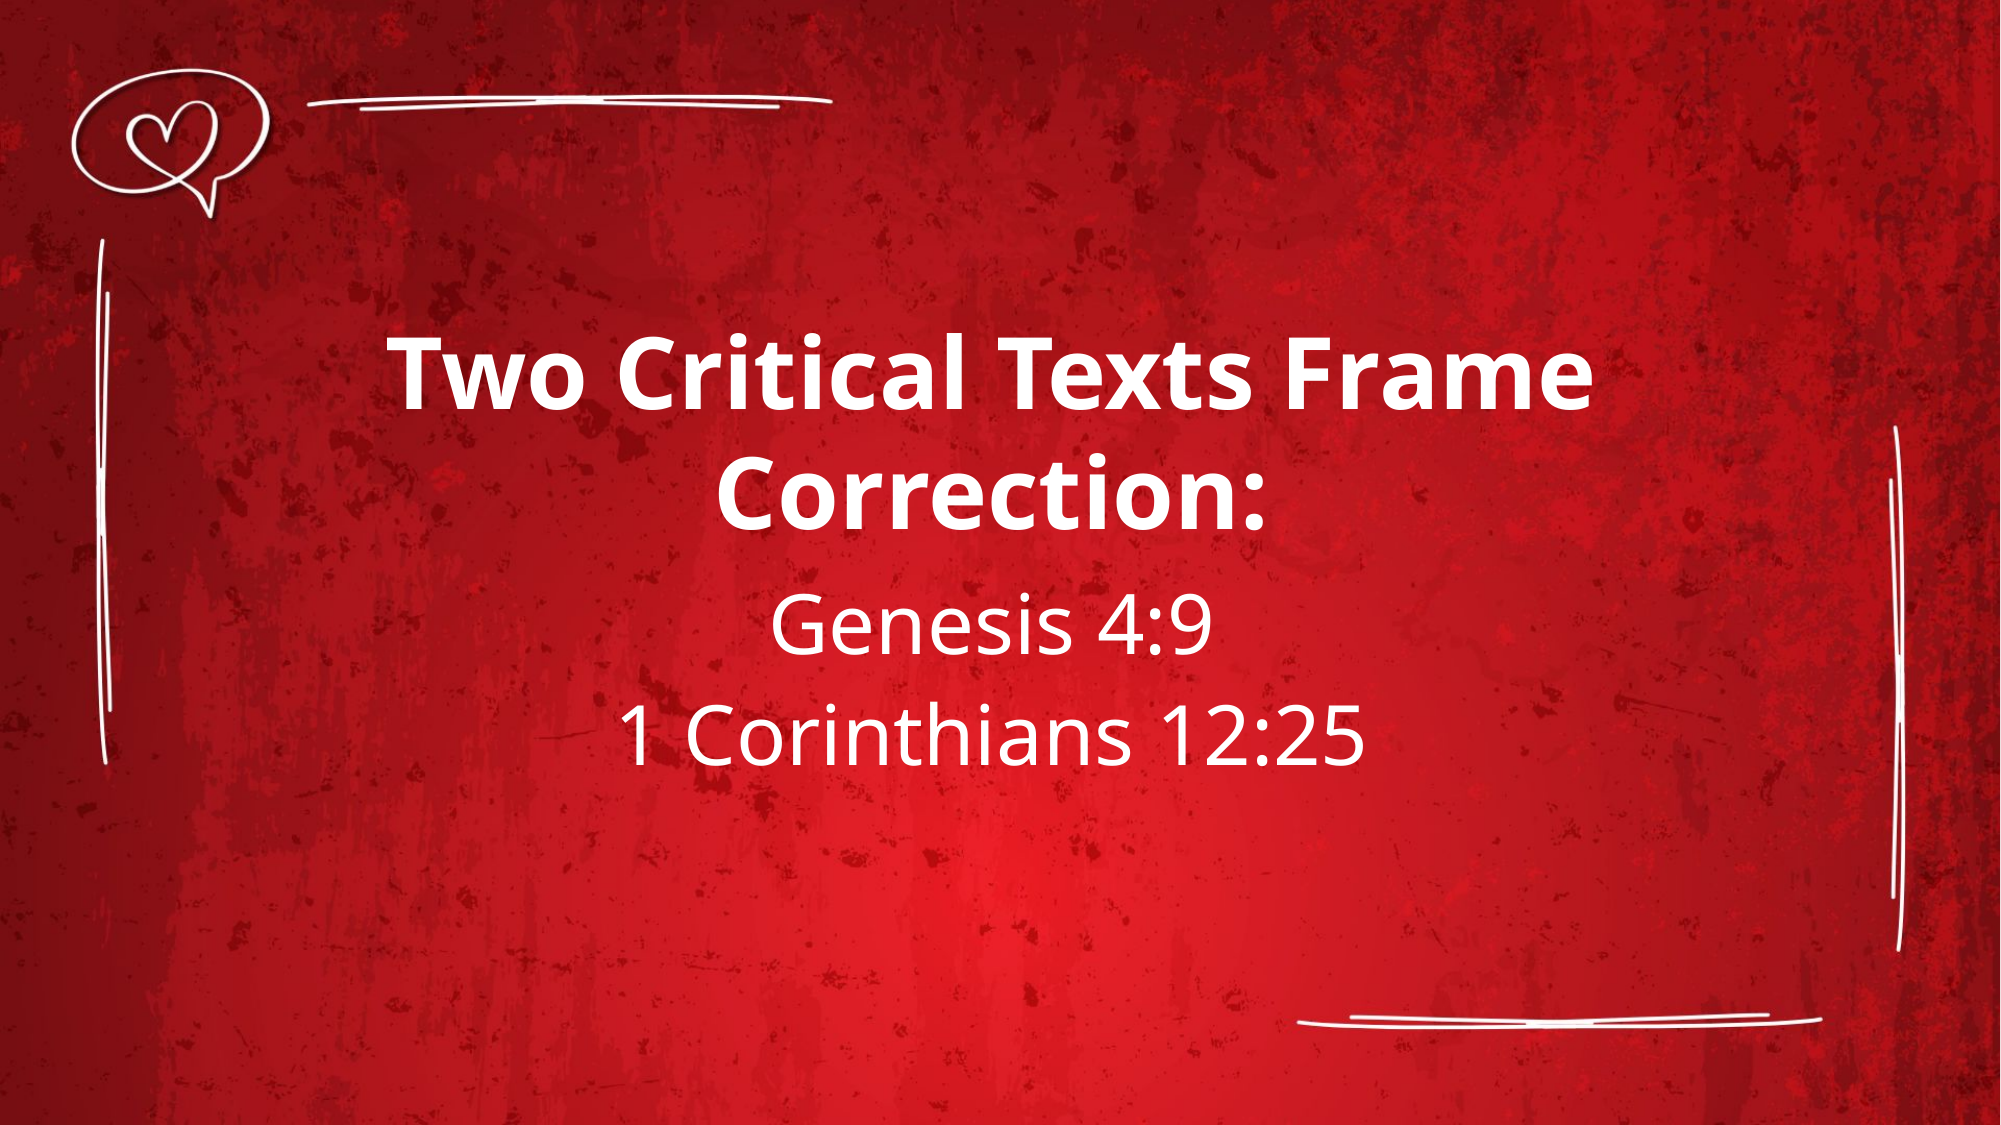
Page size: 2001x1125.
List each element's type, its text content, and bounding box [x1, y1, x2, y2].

picture [0, 0, 2001, 1125]
list Two Critical Texts Frame Correction: Genesis 4:9 1 Corinthians 12:25 [188, 95, 1796, 997]
